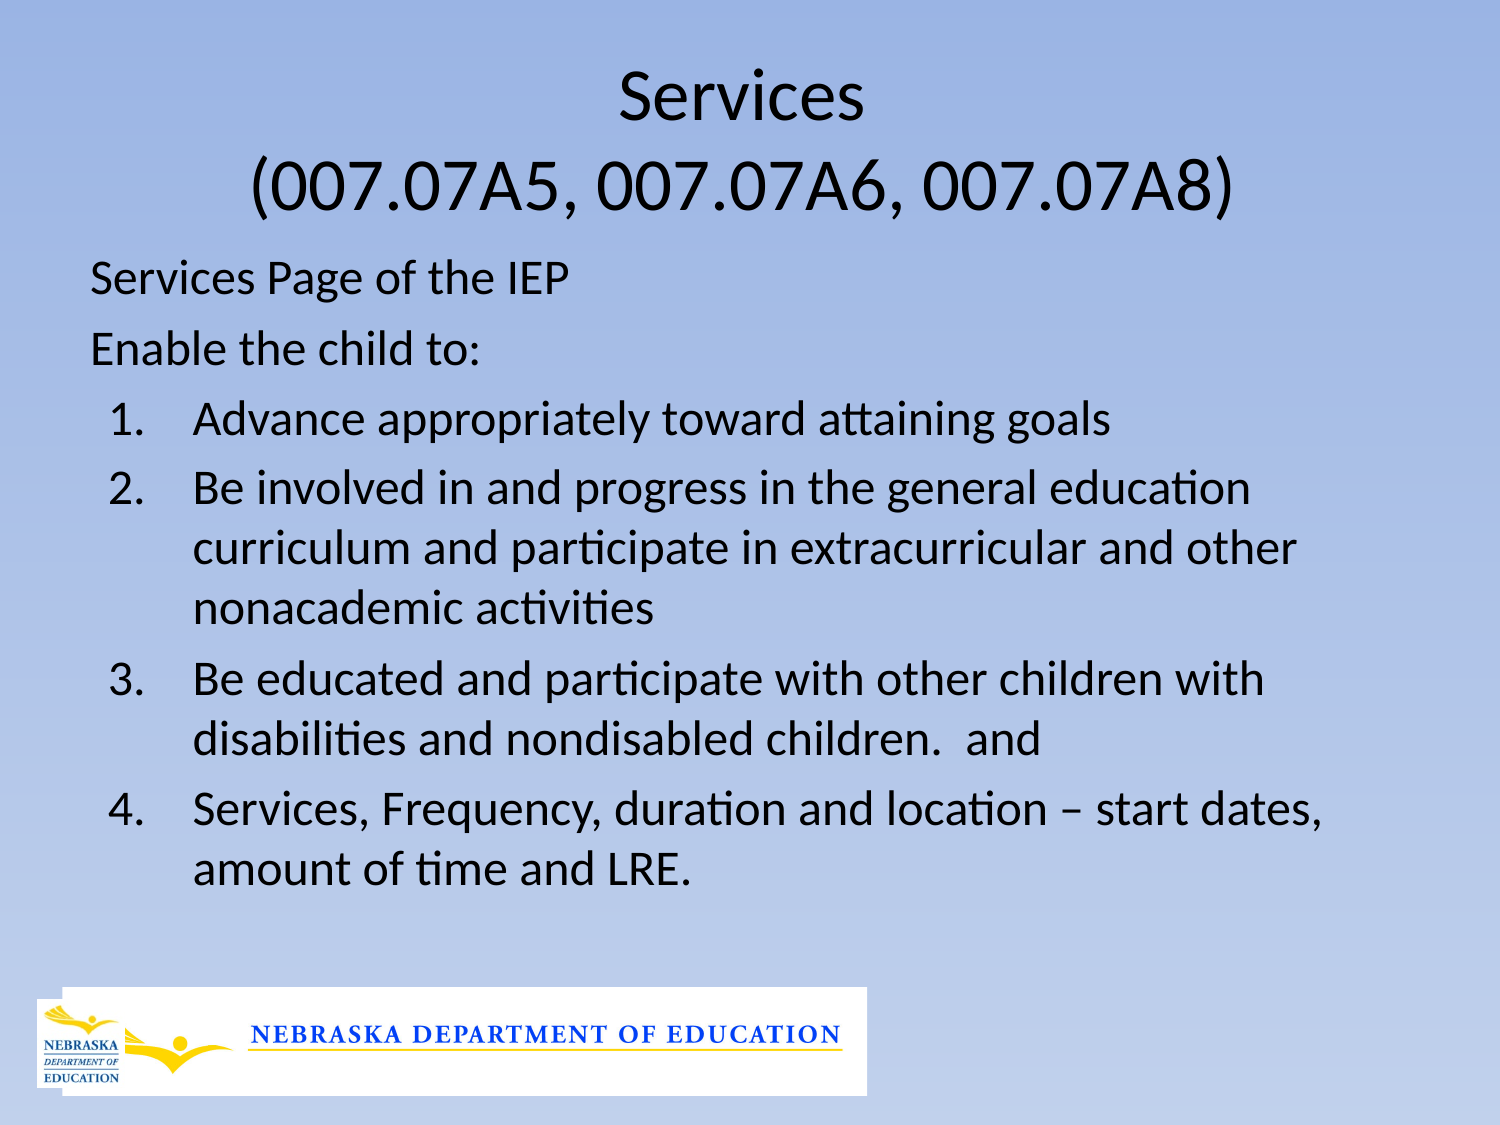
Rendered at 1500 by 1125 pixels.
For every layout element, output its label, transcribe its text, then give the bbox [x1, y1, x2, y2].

title Services (007.07A5, 007.07A6, 007.07A8) [75, 45, 1425, 225]
picture [37, 987, 868, 1096]
list Services Page of the IEP Enable the child to: Advance appropriately toward attaining goals Be involved in and progress in the general education curriculum and participate in extracurricular and other nonacademic activities Be educated and participate with other children with disabilities and nondisabled children. and Services, Frequency, duration and location – start dates, amount of time and LRE. [75, 237, 1425, 963]
